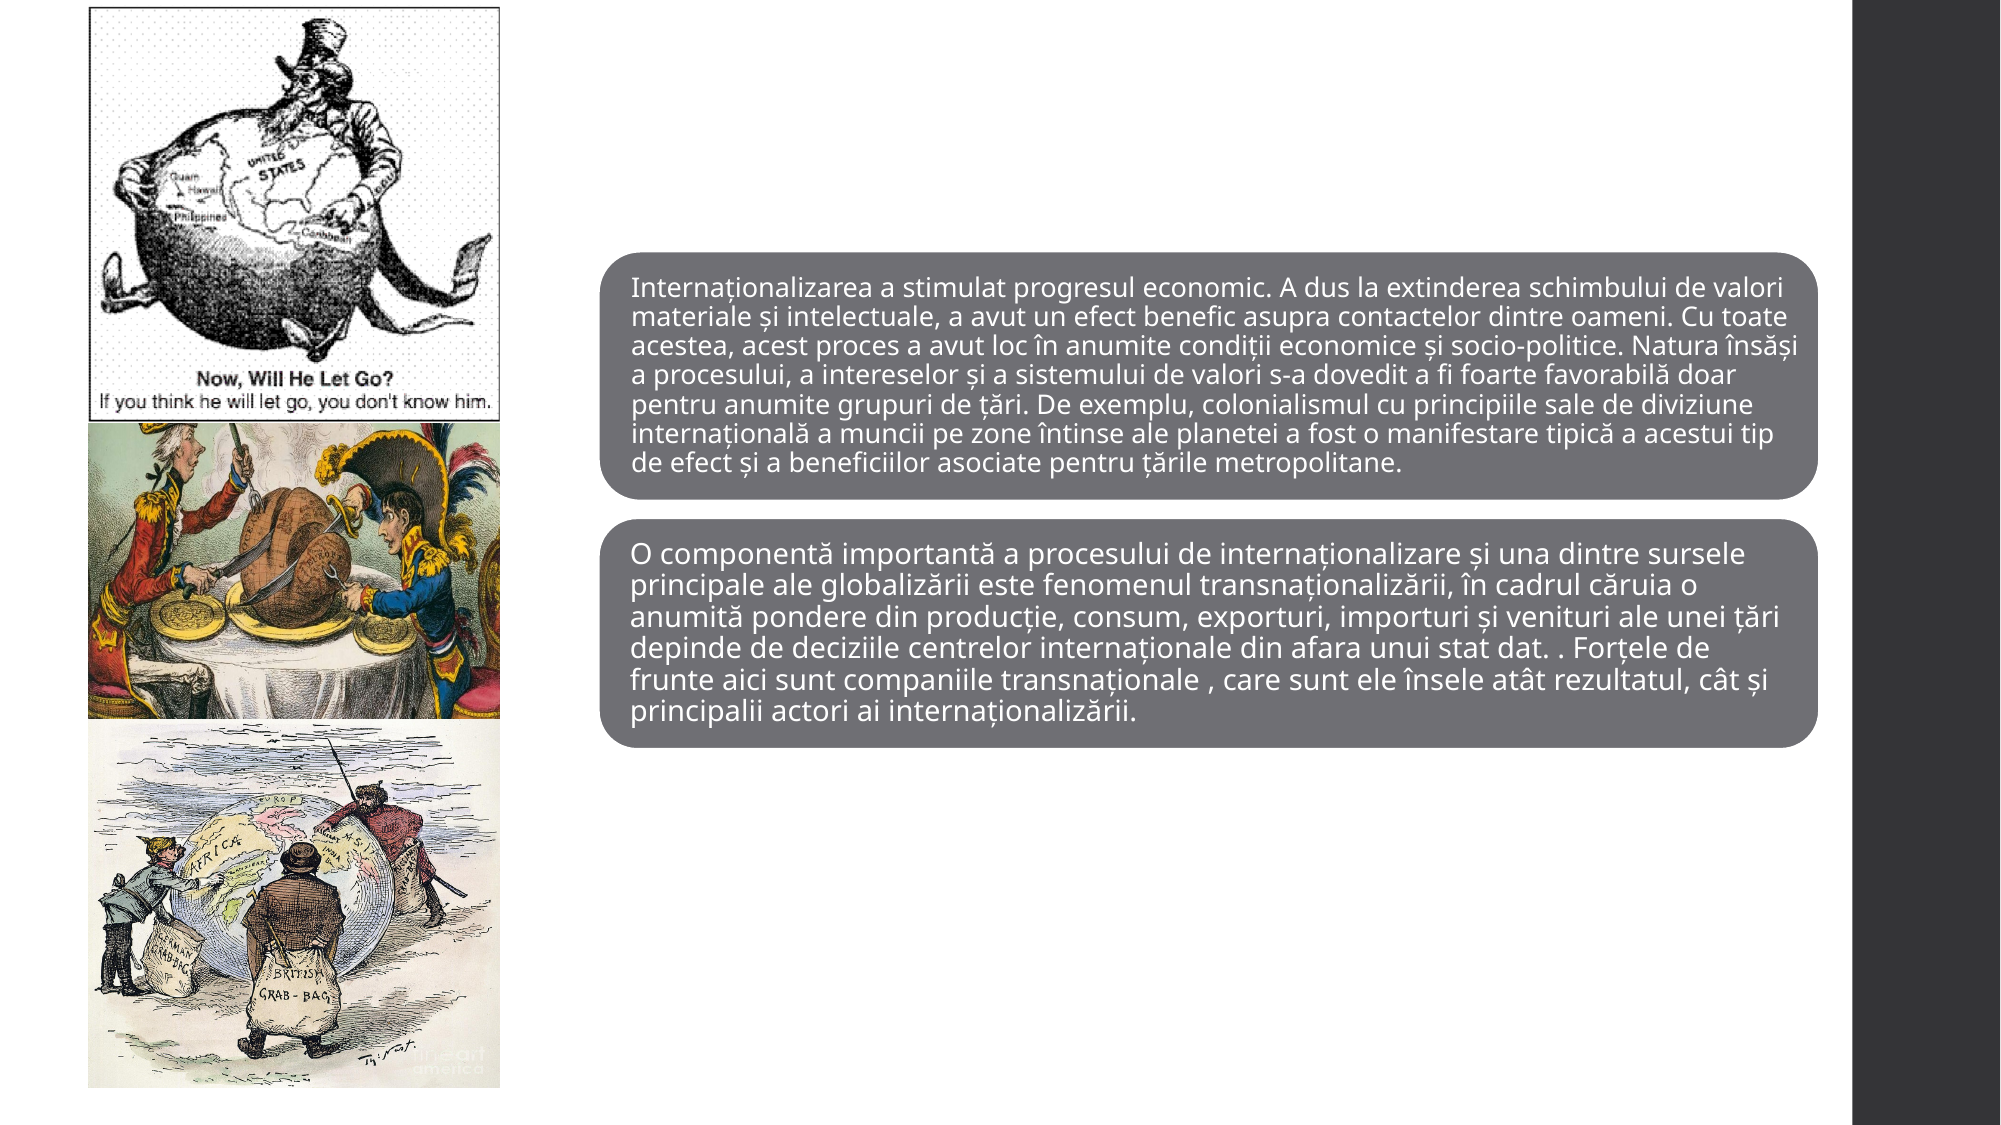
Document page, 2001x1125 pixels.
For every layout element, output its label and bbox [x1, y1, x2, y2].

text_box [598, 517, 1820, 759]
text_box [598, 237, 1820, 501]
picture [88, 5, 500, 1088]
